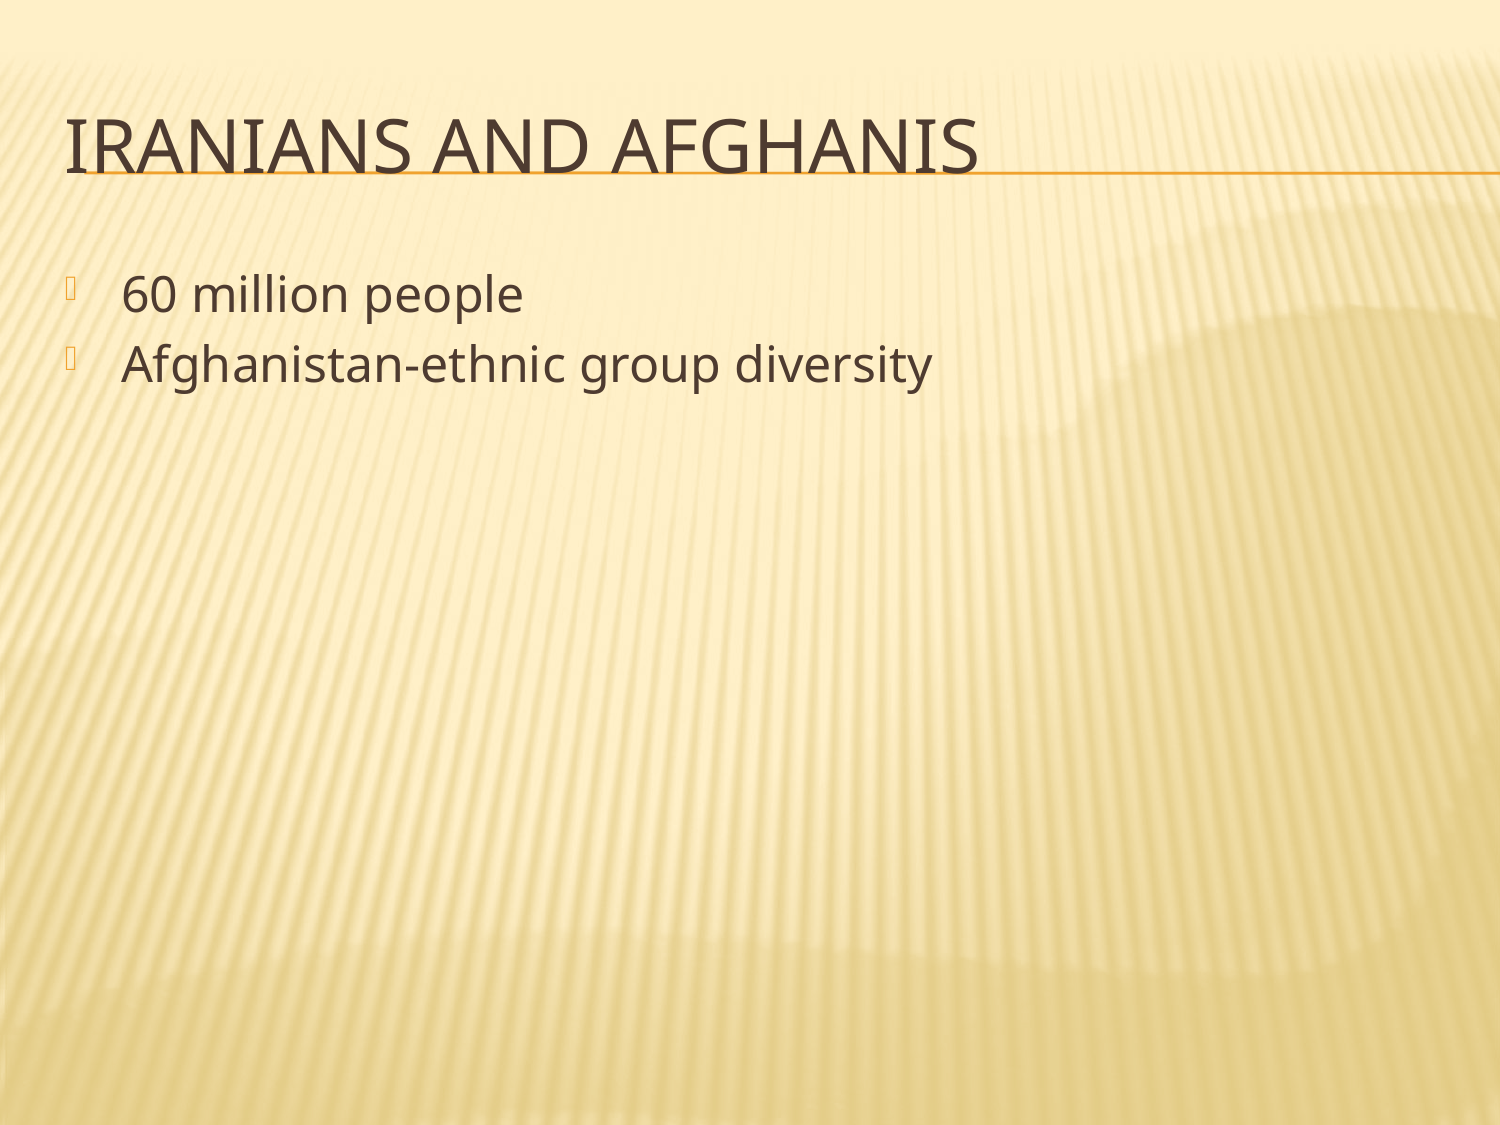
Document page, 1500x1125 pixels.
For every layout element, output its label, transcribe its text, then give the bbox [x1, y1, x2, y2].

title Iranians and Afghanis [50, 75, 1475, 213]
list 60 million people Afghanistan-ethnic group diversity [50, 254, 1475, 998]
